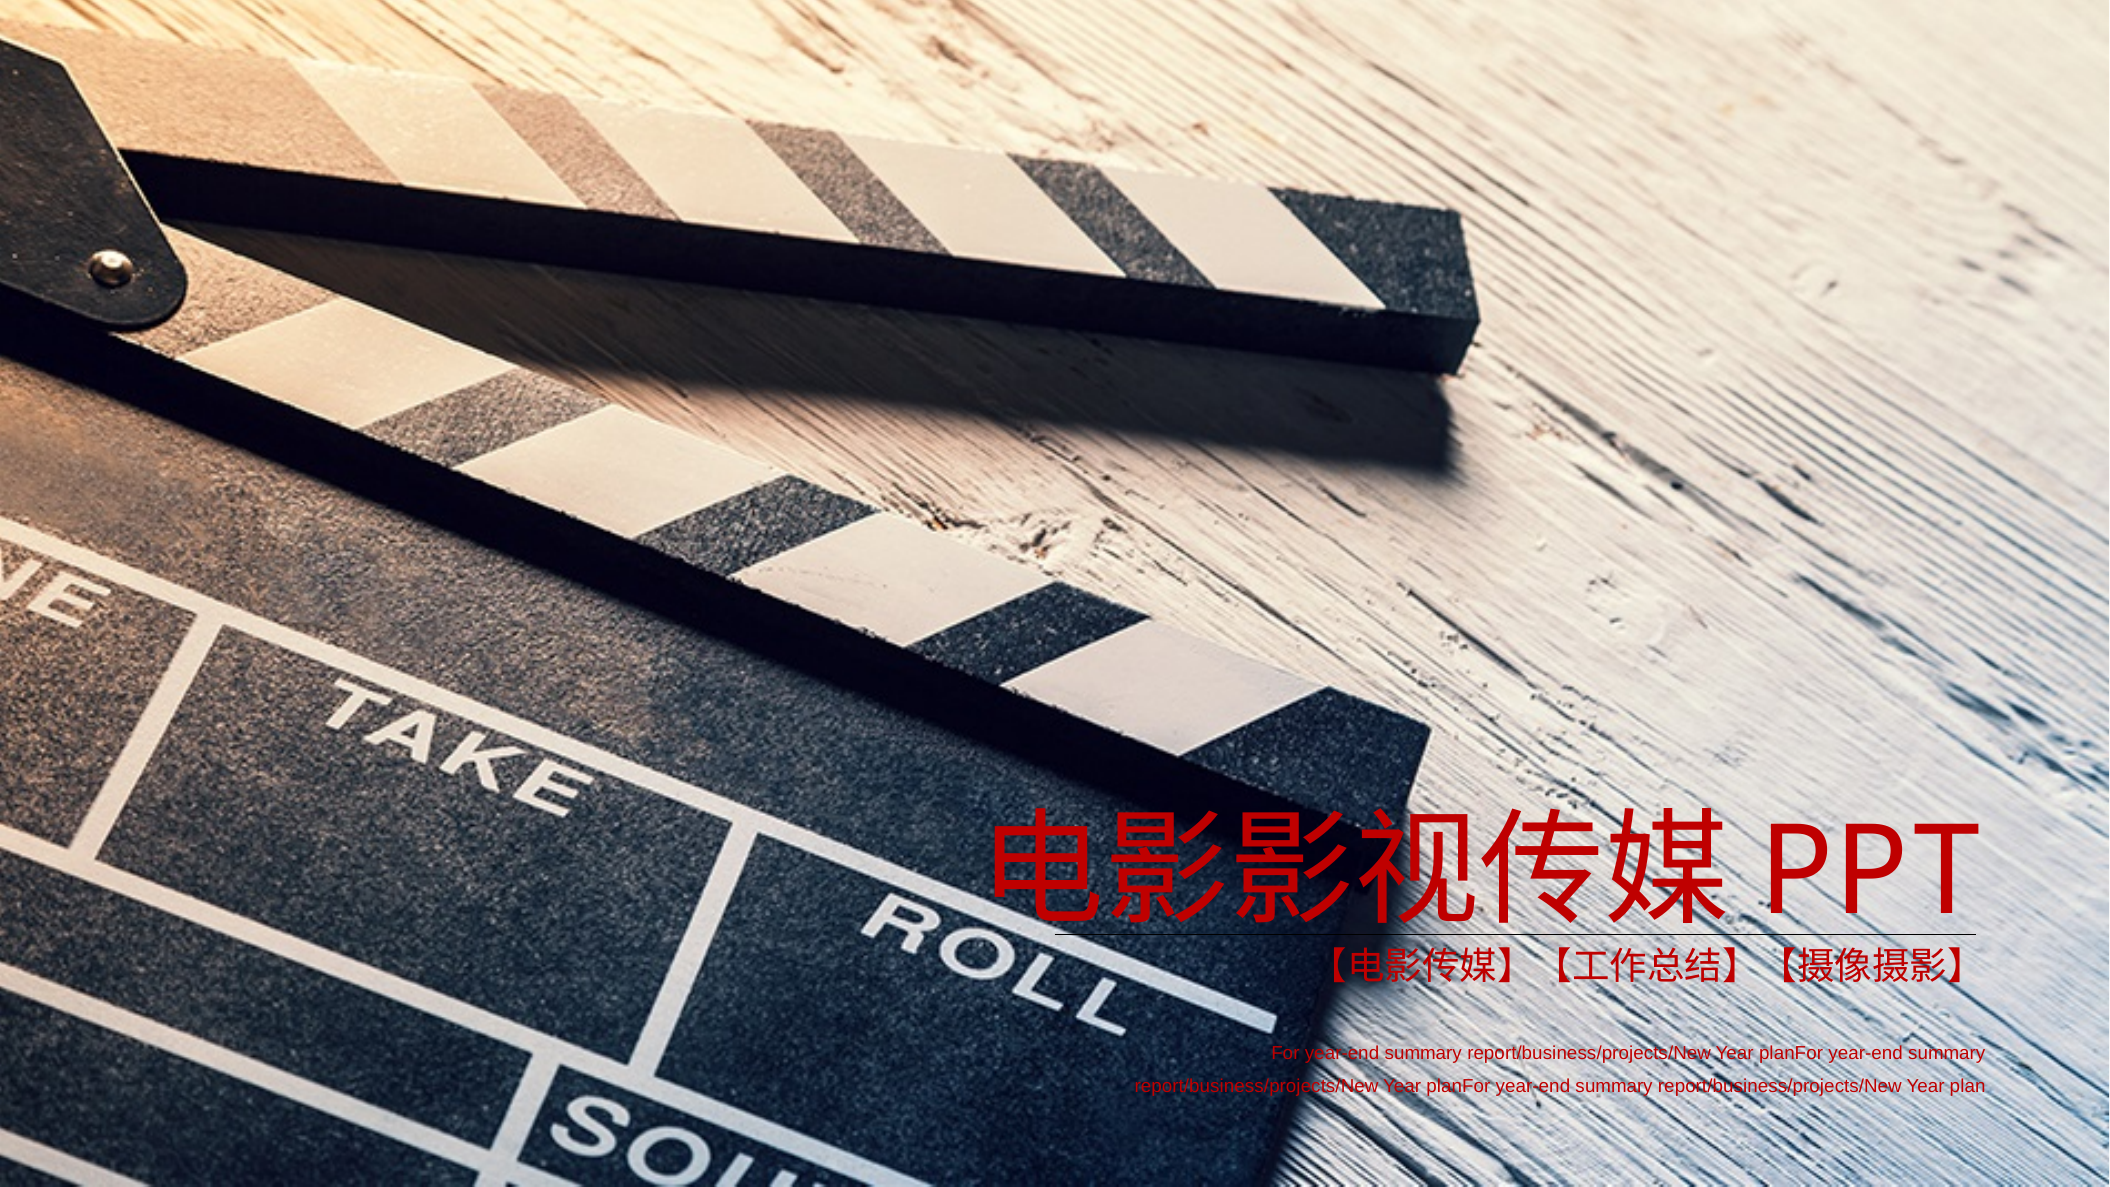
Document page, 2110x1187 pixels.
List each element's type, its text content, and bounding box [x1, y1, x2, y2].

text_box For year-end summary report/business/projects/New Year planFor year-end summary report/business/projects/New Year planFor year-end summary report/business/projects/New Year plan [1066, 1021, 2000, 1104]
text_box 【电影传媒】【工作总结】【摄像摄影】 [1264, 946, 2000, 995]
text_box [0, 0, 2110, 1187]
text_box 电影影视传媒PPT [806, 780, 2000, 946]
